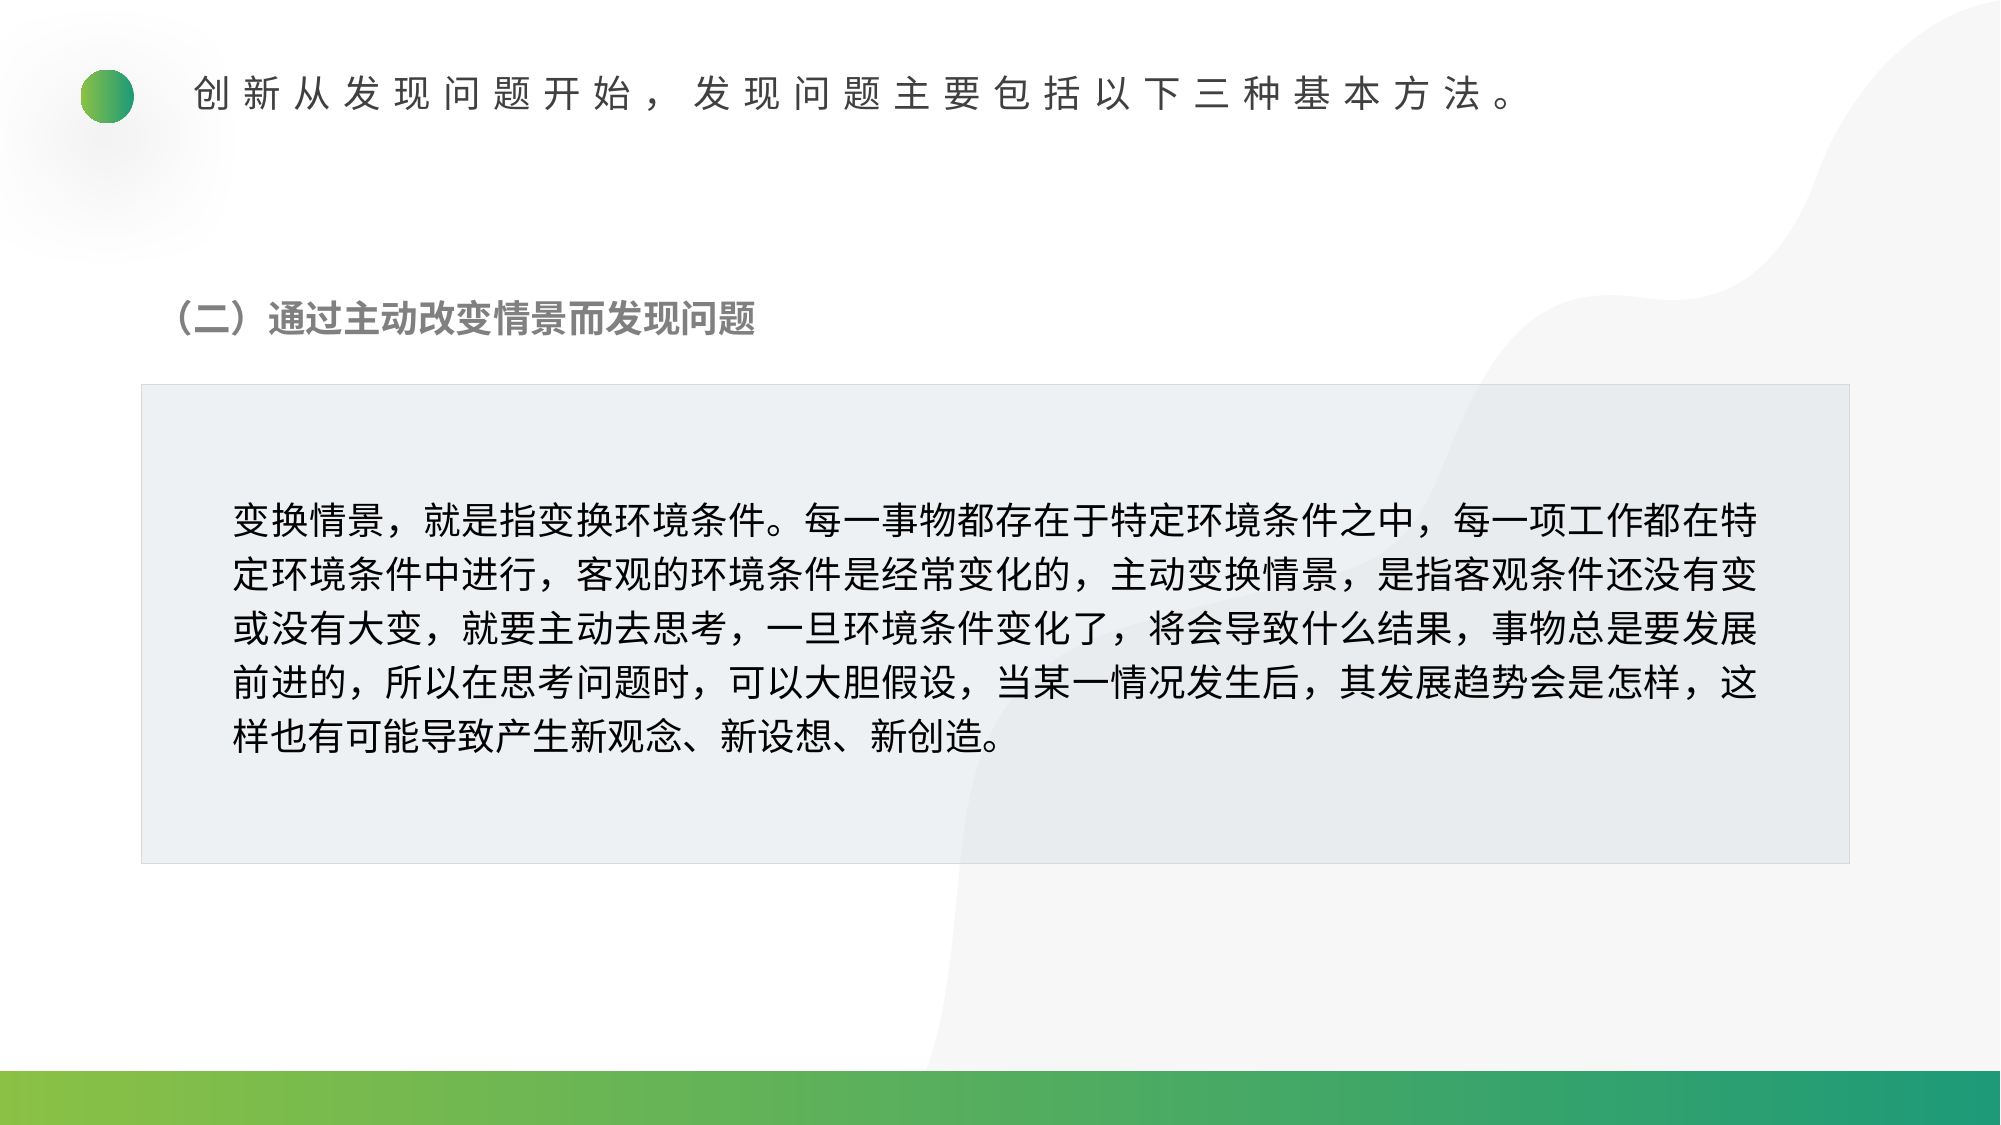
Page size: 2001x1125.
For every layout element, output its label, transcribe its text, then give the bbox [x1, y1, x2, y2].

text_box （二）通过主动改变情景而发现问题 [140, 287, 992, 347]
text_box 变换情景，就是指变换环境条件。每一事物都存在于特定环境条件之中，每一项工作都在特定环境条件中进行，客观的环境条件是经常变化的，主动变换情景，是指客观条件还没有变或没有大变，就要主动去思考，一旦环境条件变化了，将会导致什么结果，事物总是要发展前进的，所以在思考问题时，可以大胆假设，当某一情况发生后，其发展趋势会是怎样，这样也有可能导致产生新观念、新设想、新创造。 [218, 480, 1773, 765]
text_box 创新从发现问题开始，发现问题主要包括以下三种基本方法。 [178, 62, 1815, 123]
text_box [140, 384, 1851, 864]
